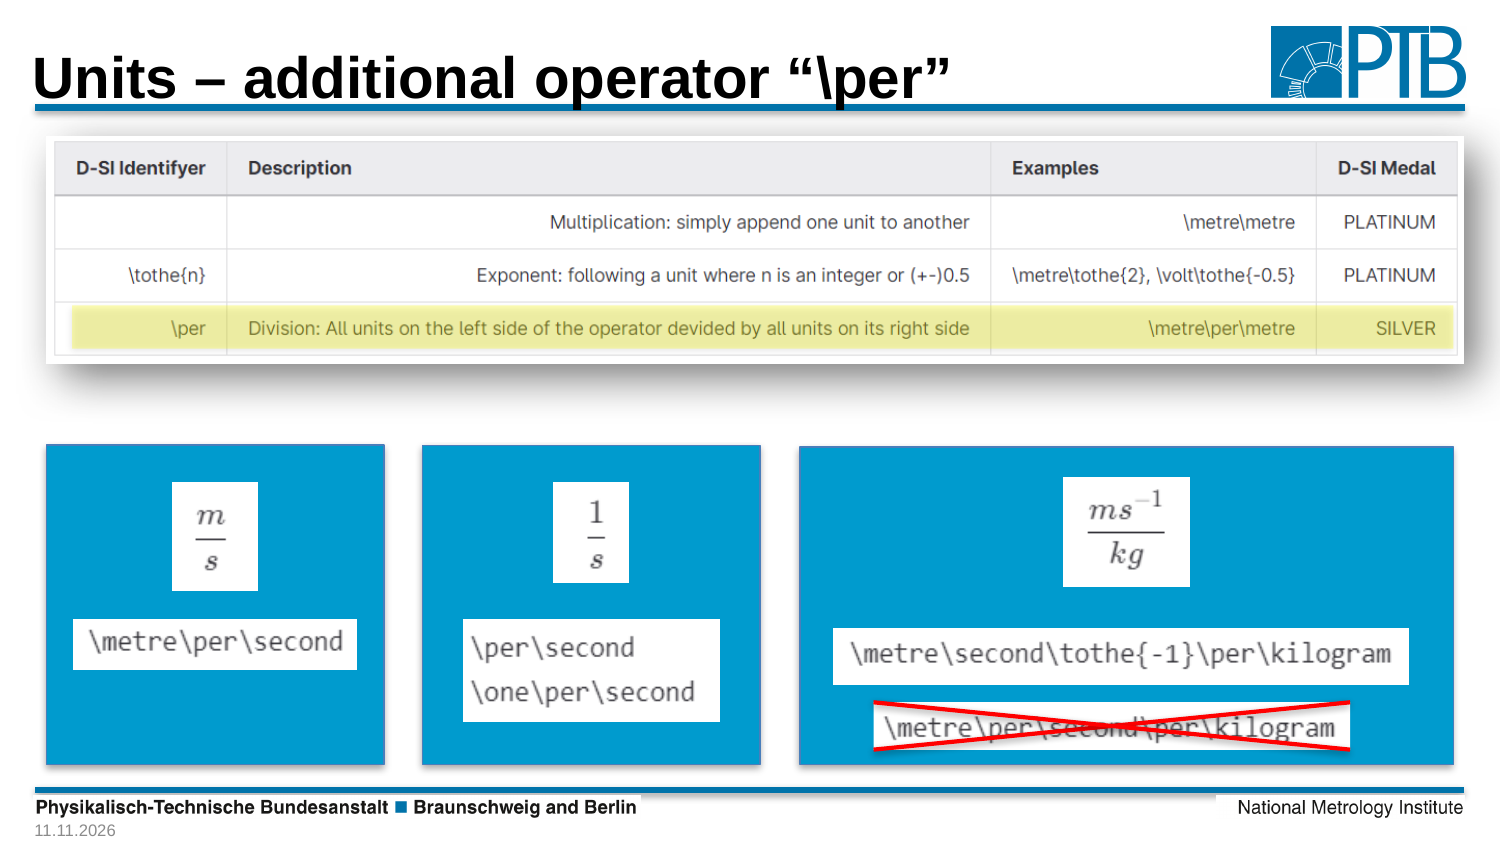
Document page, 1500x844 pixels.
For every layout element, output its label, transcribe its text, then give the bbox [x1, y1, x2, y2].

picture [1459, 80, 1467, 98]
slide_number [19, 815, 669, 844]
picture [33, 795, 641, 815]
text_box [46, 444, 1454, 765]
picture [1216, 795, 1465, 819]
title Units – additional operator “\per” [17, 26, 1459, 123]
picture [1459, 26, 1467, 75]
picture [46, 136, 1464, 364]
